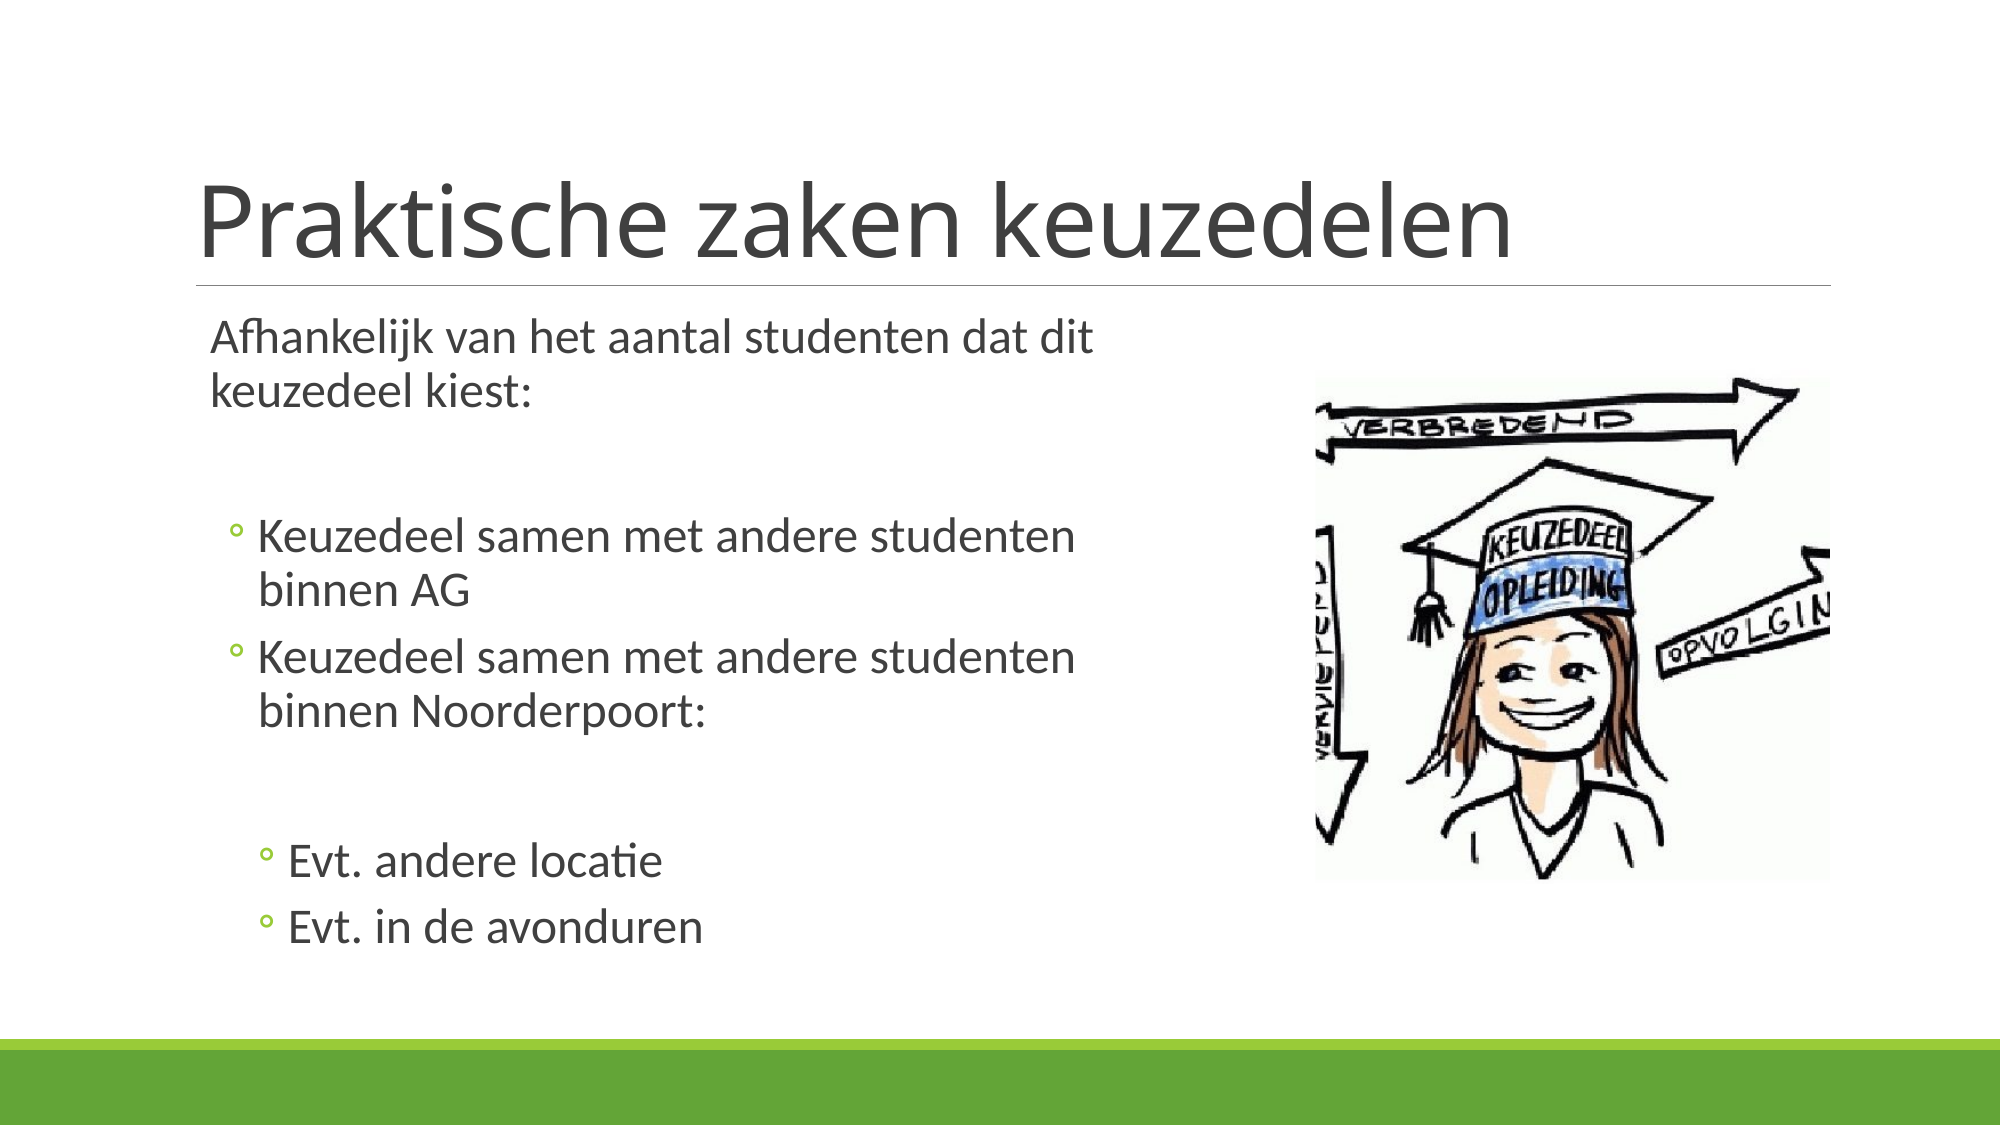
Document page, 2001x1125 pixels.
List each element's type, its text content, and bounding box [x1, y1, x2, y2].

picture [1315, 313, 1831, 885]
list Afhankelijk van het aantal studenten dat dit keuzedeel kiest: Keuzedeel samen met andere studenten binnen AG Keuzedeel samen met andere studenten binnen Noorderpoort: Evt. andere locatie Evt. in de avonduren [180, 302, 1239, 963]
title Praktische zaken keuzedelen [180, 47, 1830, 285]
